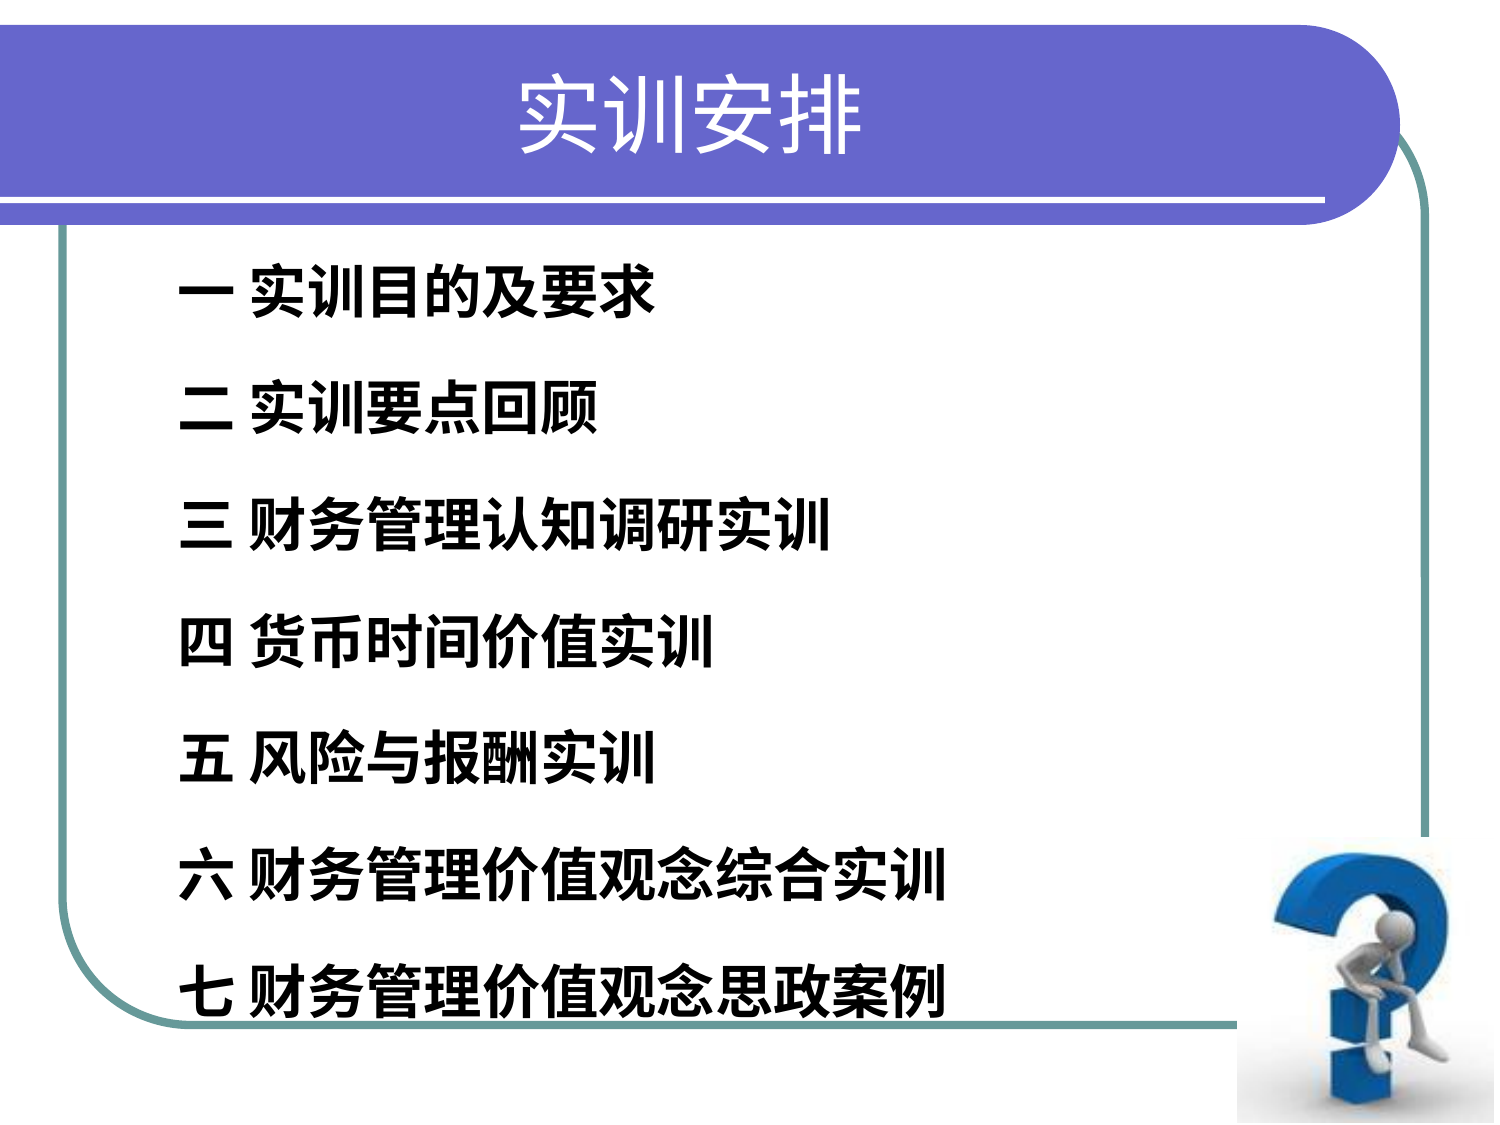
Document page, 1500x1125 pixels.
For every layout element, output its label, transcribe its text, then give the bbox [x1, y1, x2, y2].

title 实训安排 [31, 37, 1348, 188]
slide_number 2 [1074, 1024, 1232, 1101]
picture [1237, 837, 1495, 1123]
list 一 实训目的及要求 二 实训要点回顾 三 财务管理认知调研实训 四 货币时间价值实训 五 风险与报酬实训 六 财务管理价值观念综合实训 七 财务管理价值观念思政案例 [162, 212, 1251, 1125]
